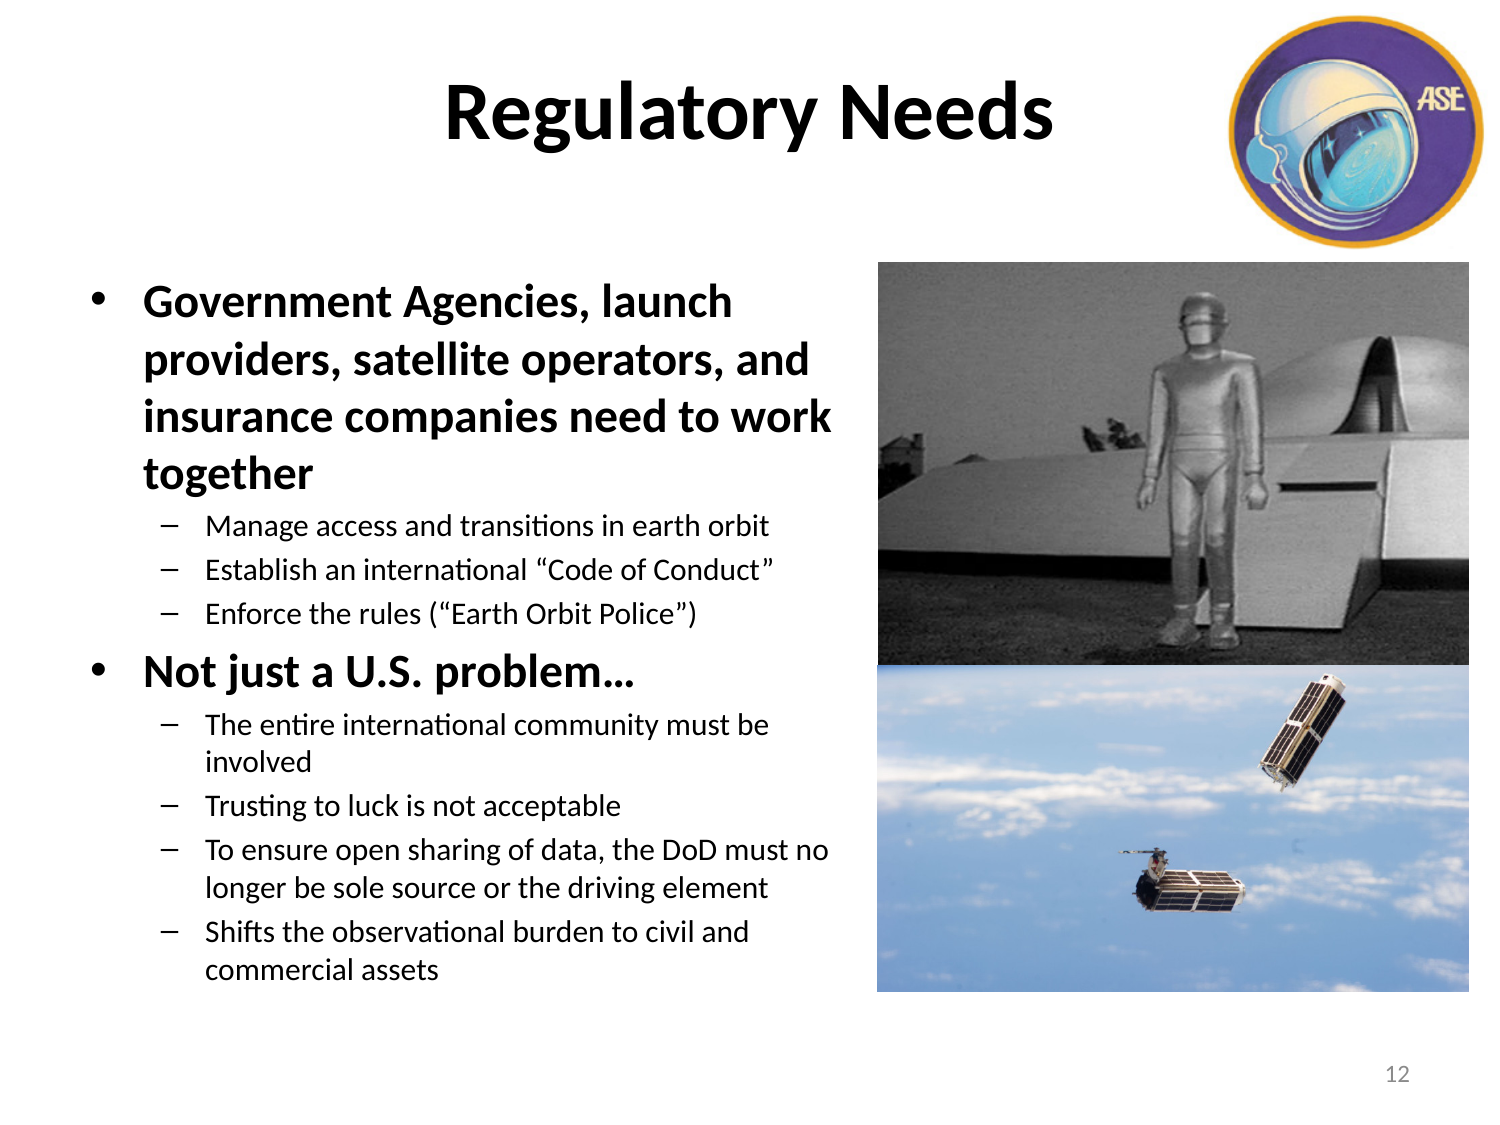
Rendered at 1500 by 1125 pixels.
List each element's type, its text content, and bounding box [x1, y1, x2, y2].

title Regulatory Needs [150, 12, 1350, 200]
slide_number 12 [1074, 1042, 1425, 1103]
list Government Agencies, launch providers, satellite operators, and insurance companies need to work together Manage access and transitions in earth orbit Establish an international “Code of Conduct” Enforce the rules (“Earth Orbit Police”) Not just a U.S. problem… The entire international community must be involved Trusting to luck is not acceptable To ensure open sharing of data, the DoD must no longer be sole source or the driving element Shifts the observational burden to civil and commercial assets [75, 262, 879, 1005]
picture [877, 262, 1469, 992]
picture [1224, 12, 1488, 250]
